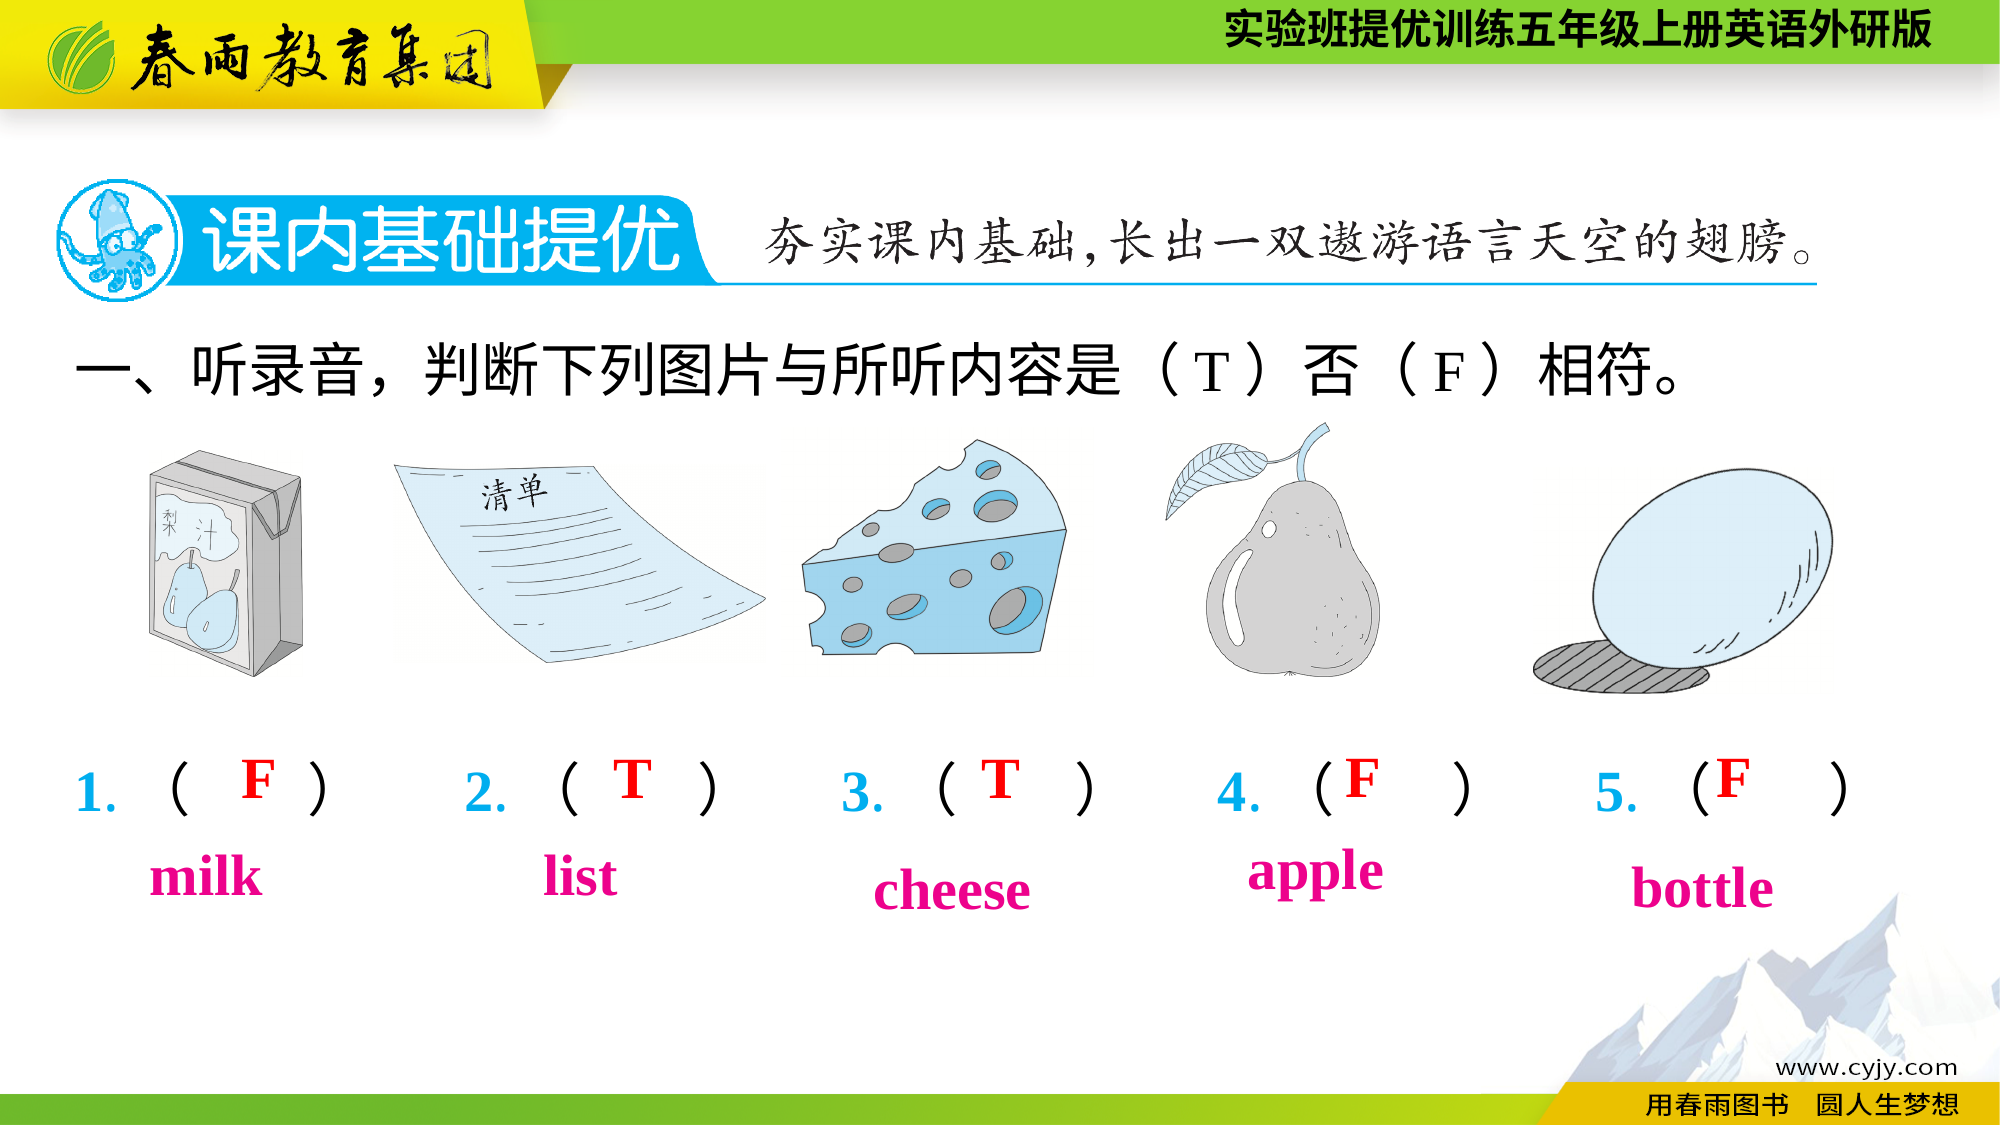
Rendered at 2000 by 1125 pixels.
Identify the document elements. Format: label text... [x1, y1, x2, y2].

list 一、听录音，判断下列图片与所听内容是（T）否（F）相符。 1.（ ） 2.（ ） 3.（ ） 4.（ ） 5.（ ） [59, 290, 1944, 836]
text_box T [966, 732, 1036, 818]
text_box F [1702, 731, 1768, 817]
text_box bottle [1616, 807, 1790, 927]
text_box F [226, 732, 292, 818]
text_box T [598, 732, 668, 818]
text_box cheese [858, 808, 1047, 929]
text_box list [528, 829, 634, 915]
text_box milk [135, 829, 279, 915]
text_box apple [1233, 823, 1400, 909]
picture [0, 0, 2000, 1125]
text_box F [1330, 731, 1397, 817]
